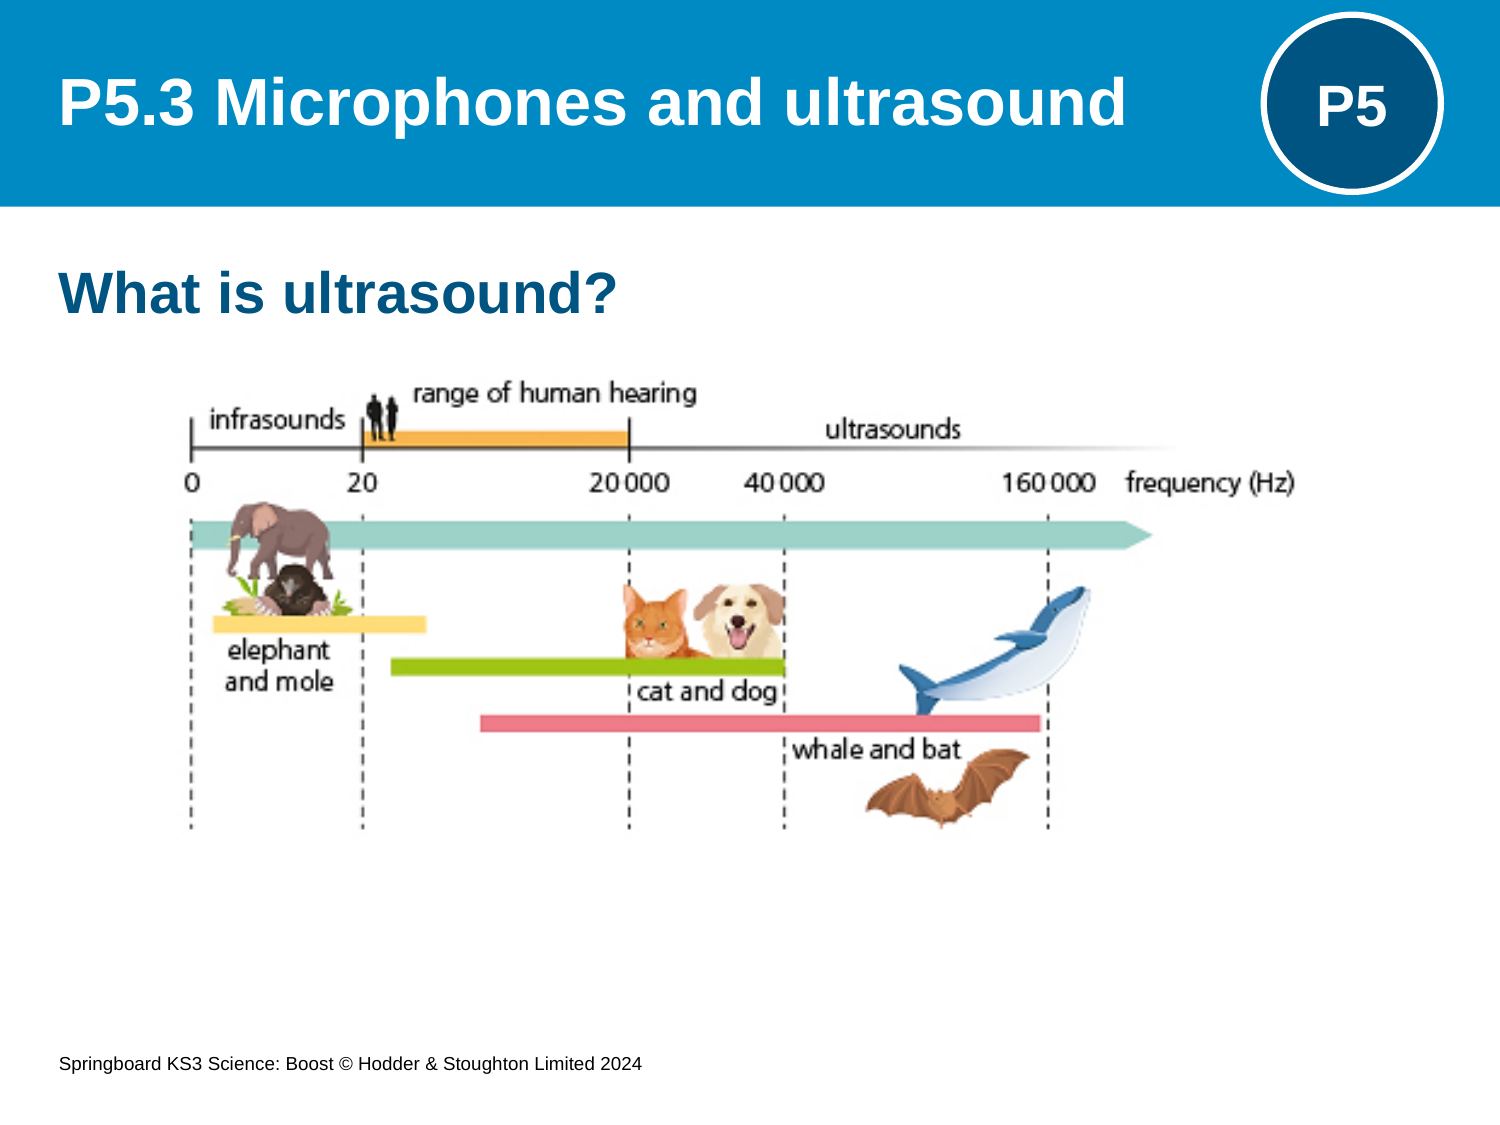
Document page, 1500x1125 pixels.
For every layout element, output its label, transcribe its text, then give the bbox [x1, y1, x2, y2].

picture [176, 374, 1315, 842]
text_box P5 [1262, 13, 1442, 193]
title P5.3 Microphones and ultrasound [59, 0, 1240, 207]
picture [1283, 162, 1293, 172]
picture [1411, 34, 1421, 44]
footer Springboard KS3 Science: Boost © Hodder & Stoughton Limited 2024 [59, 1033, 680, 1094]
list What is ultrasound? [59, 248, 1441, 987]
